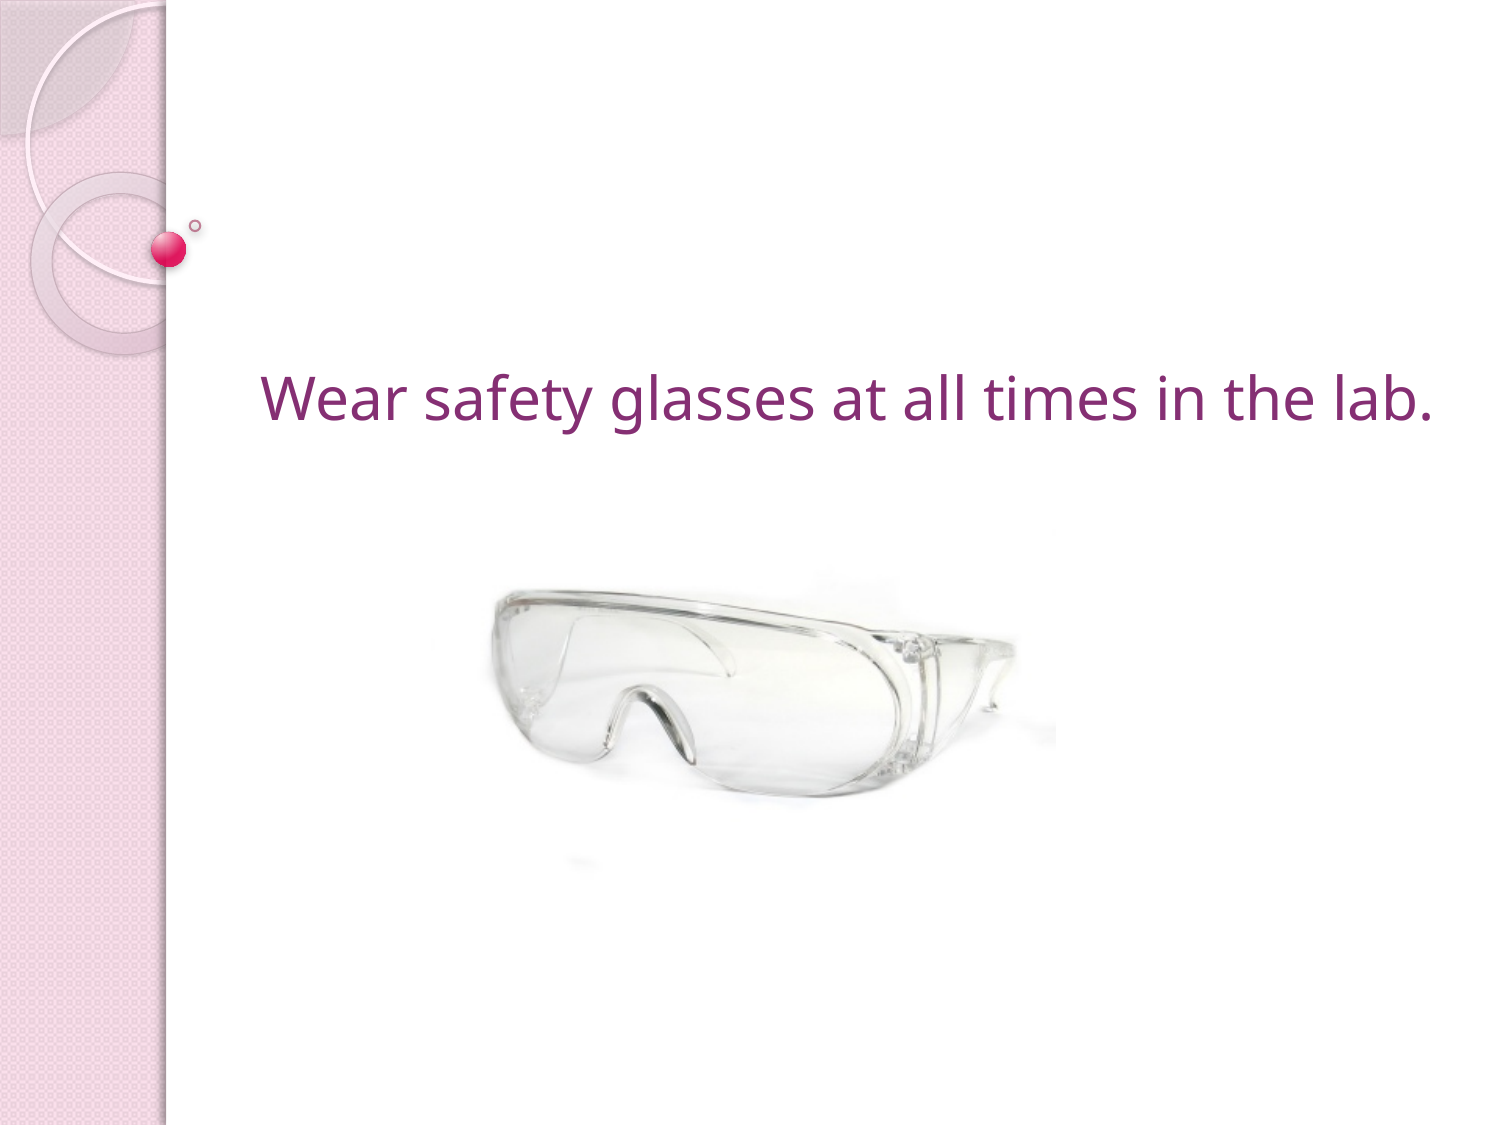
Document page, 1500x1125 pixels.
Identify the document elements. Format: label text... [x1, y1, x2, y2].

picture [430, 396, 1057, 987]
subtitle Wear safety glasses at all times in the lab. [242, 267, 1458, 555]
